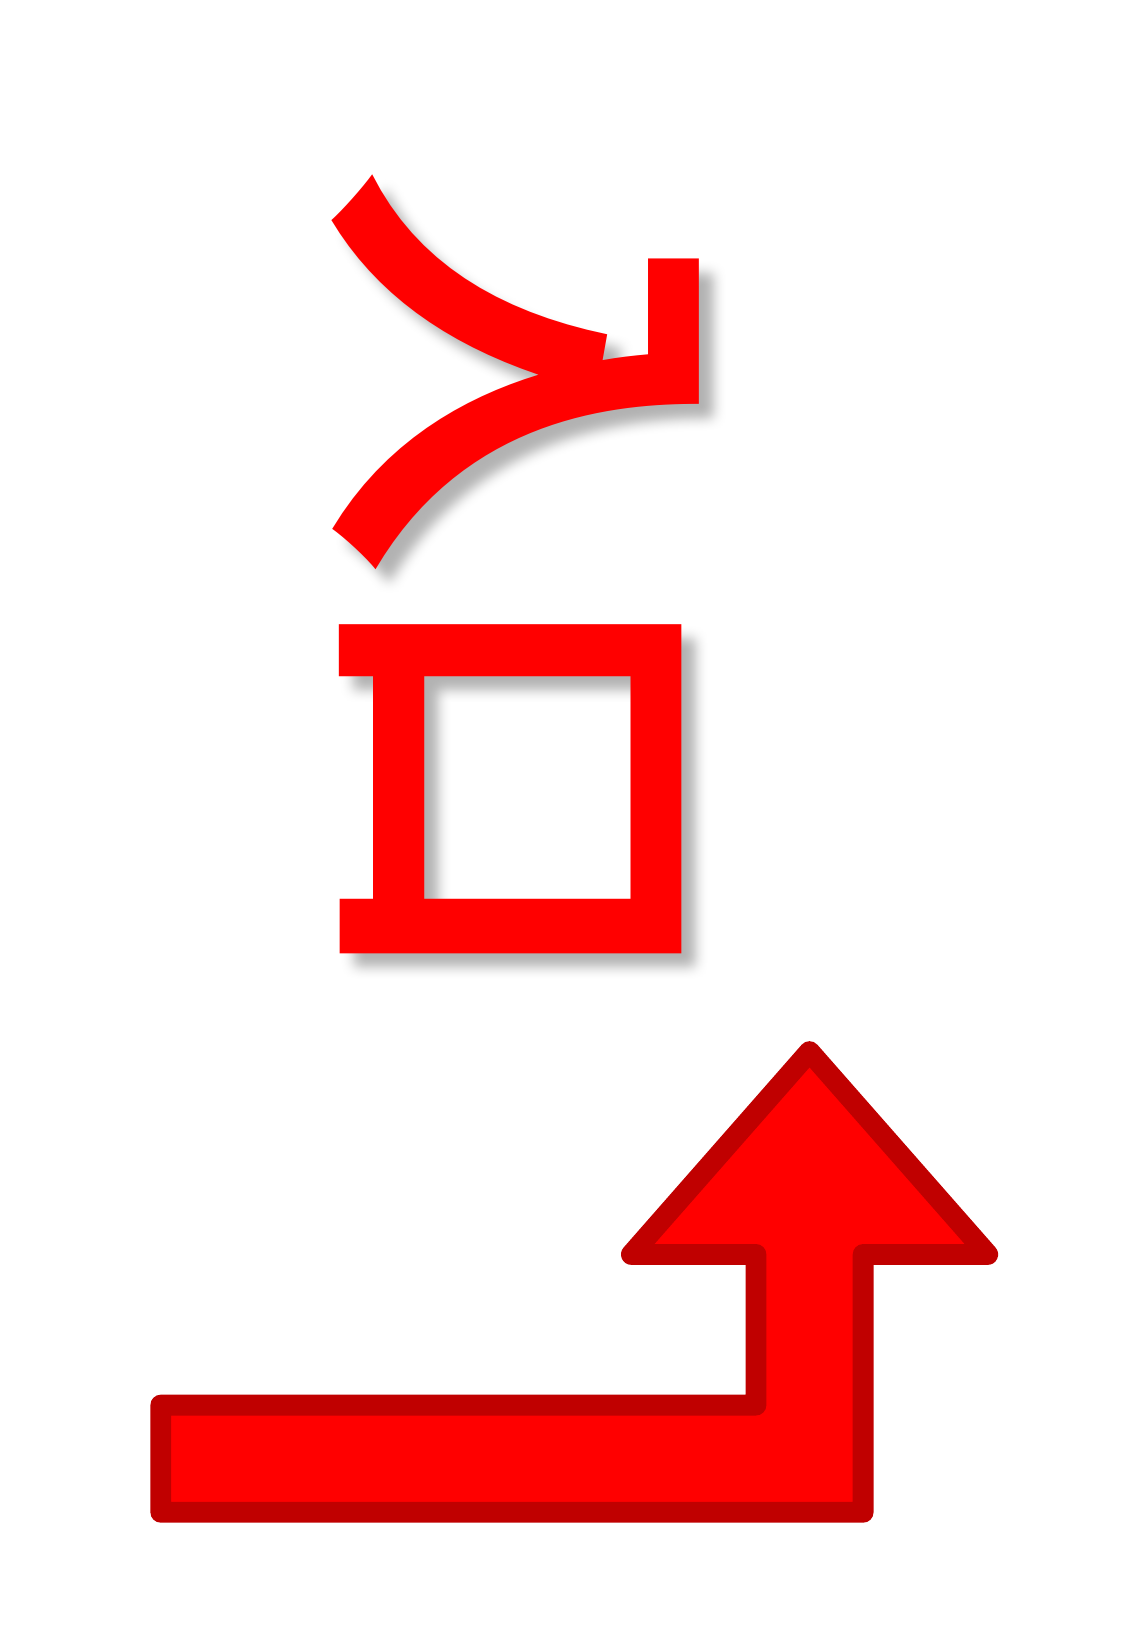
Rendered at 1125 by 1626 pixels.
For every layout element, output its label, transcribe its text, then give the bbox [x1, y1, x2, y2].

text_box 入口 [267, 151, 803, 1010]
text_box [158, 1049, 990, 1515]
